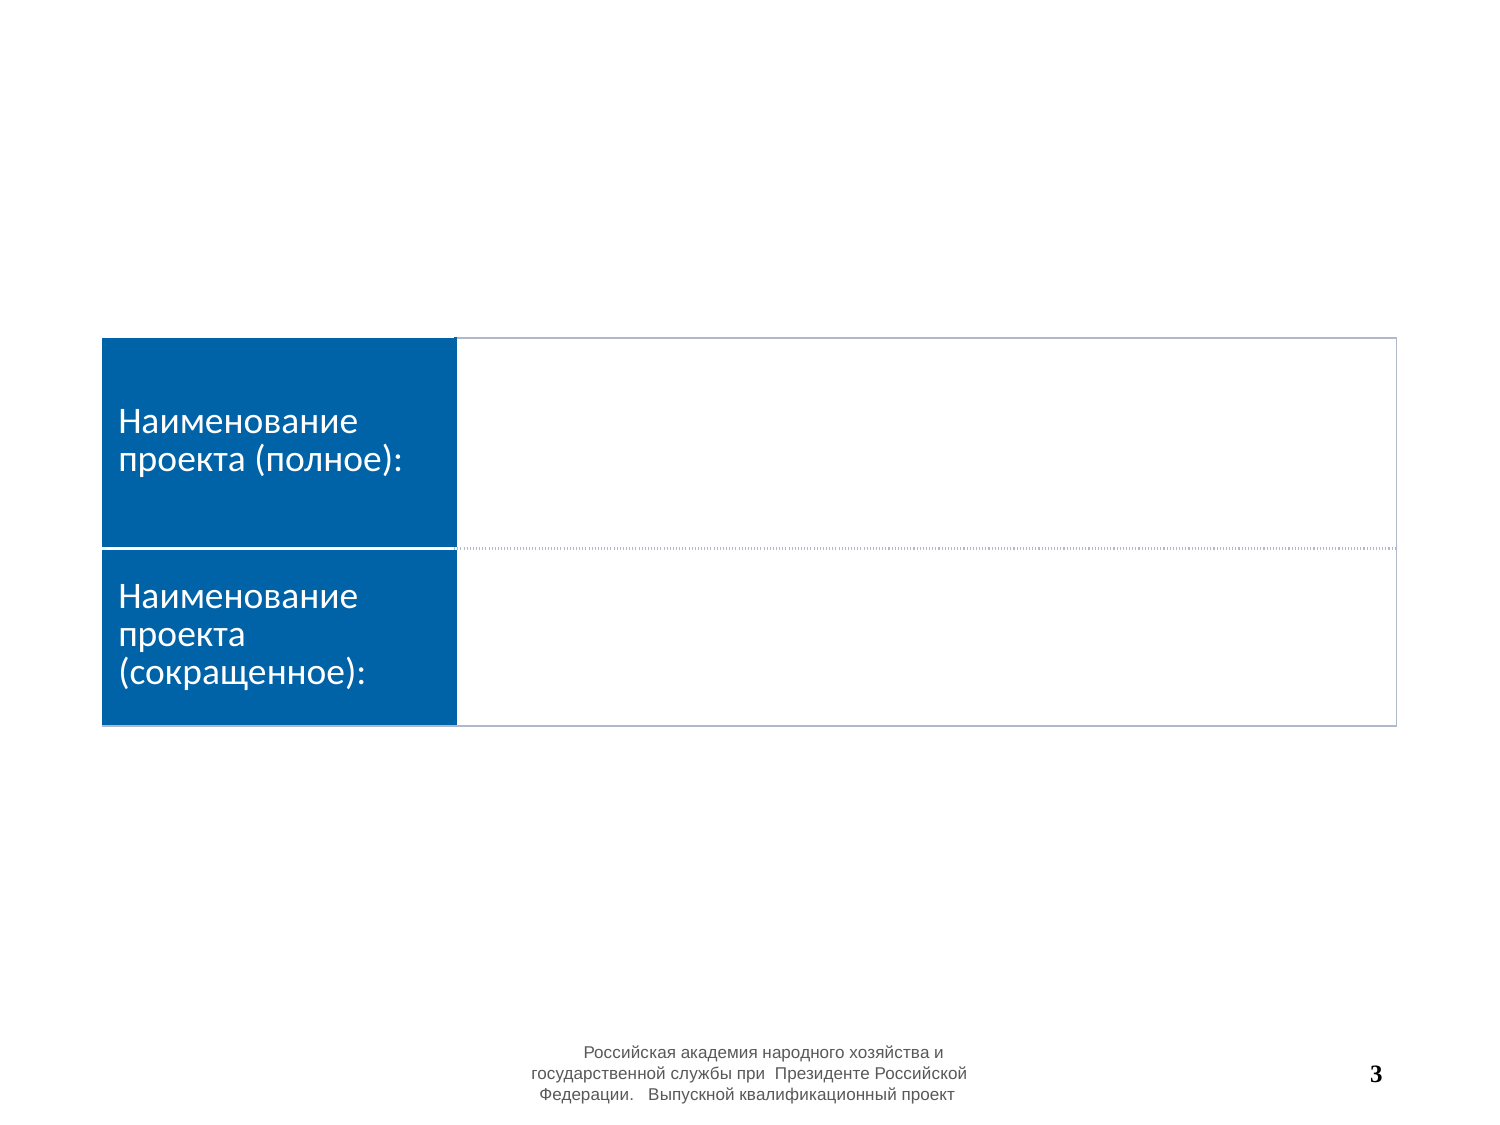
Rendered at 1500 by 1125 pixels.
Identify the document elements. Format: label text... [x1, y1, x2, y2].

table_header Наименование проекта (полное): [105, 338, 454, 547]
table_cell [457, 548, 1396, 725]
table_header [457, 339, 1396, 548]
slide_number 3 [1060, 1042, 1398, 1103]
table_cell Наименование проекта (сокращенное): [105, 550, 454, 725]
footer Российская академия народного хозяйства и государственной службы при Президенте Российской Федерации. Выпускной квалификационный проект [496, 1042, 1004, 1103]
